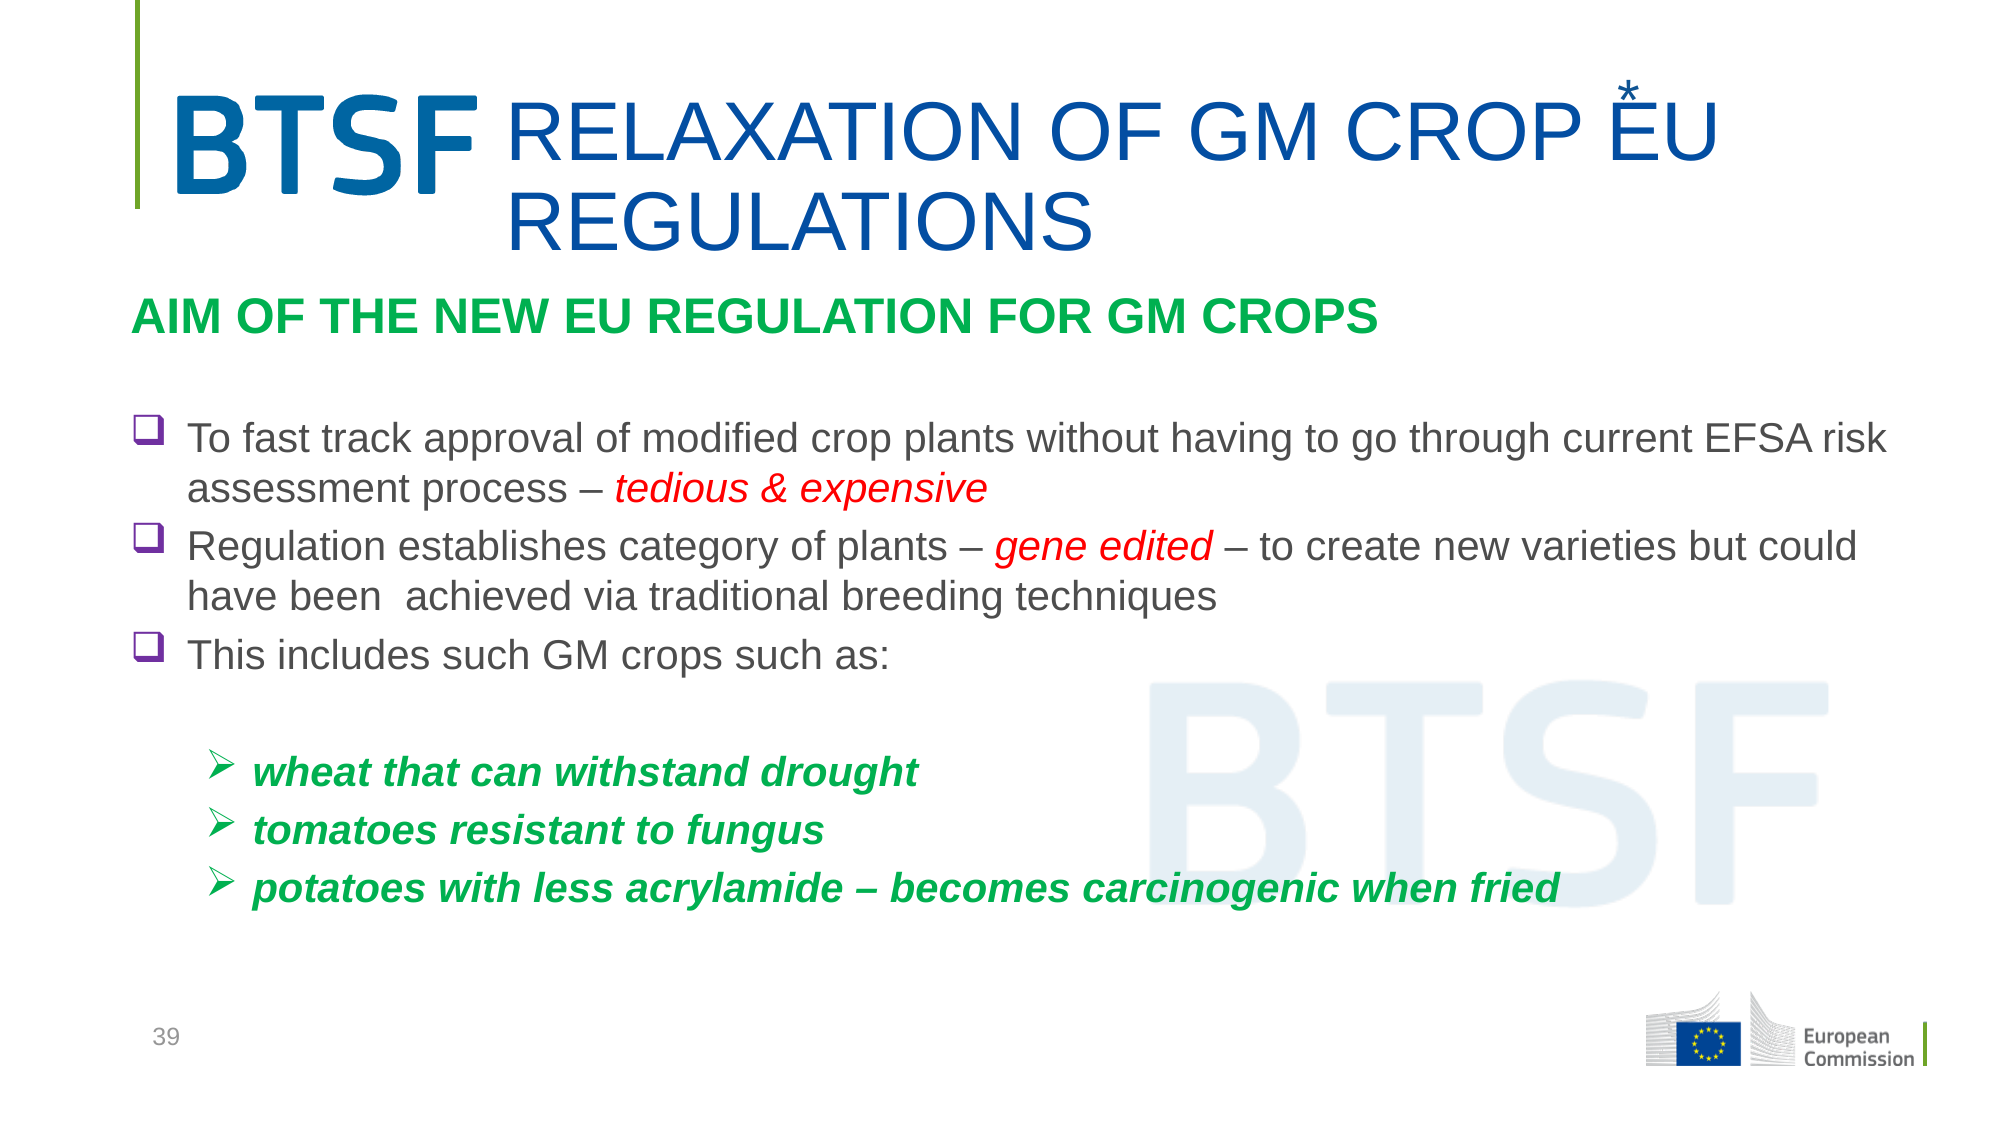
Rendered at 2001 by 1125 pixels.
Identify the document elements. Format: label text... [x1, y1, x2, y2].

slide_number 39 [137, 1035, 588, 1066]
picture [1646, 1035, 1927, 1066]
title RELAXATION OF GM CROP EU REGULATIONS [490, 140, 1878, 269]
picture [148, 77, 516, 214]
text_box * [1602, 54, 1674, 140]
text_box AIM OF THE NEW EU REGULATION FOR GM CROPS To fast track approval of modified crop plants without having to go through current EFSA risk assessment process – tedious & expensive Regulation establishes category of plants – gene edited – to create new varieties but could have been achieved via traditional breeding techniques This includes such GM crops such as: wheat that can withstand drought tomatoes resistant to fungus potatoes with less acrylamide – becomes carcinogenic when fried [115, 276, 1937, 1035]
